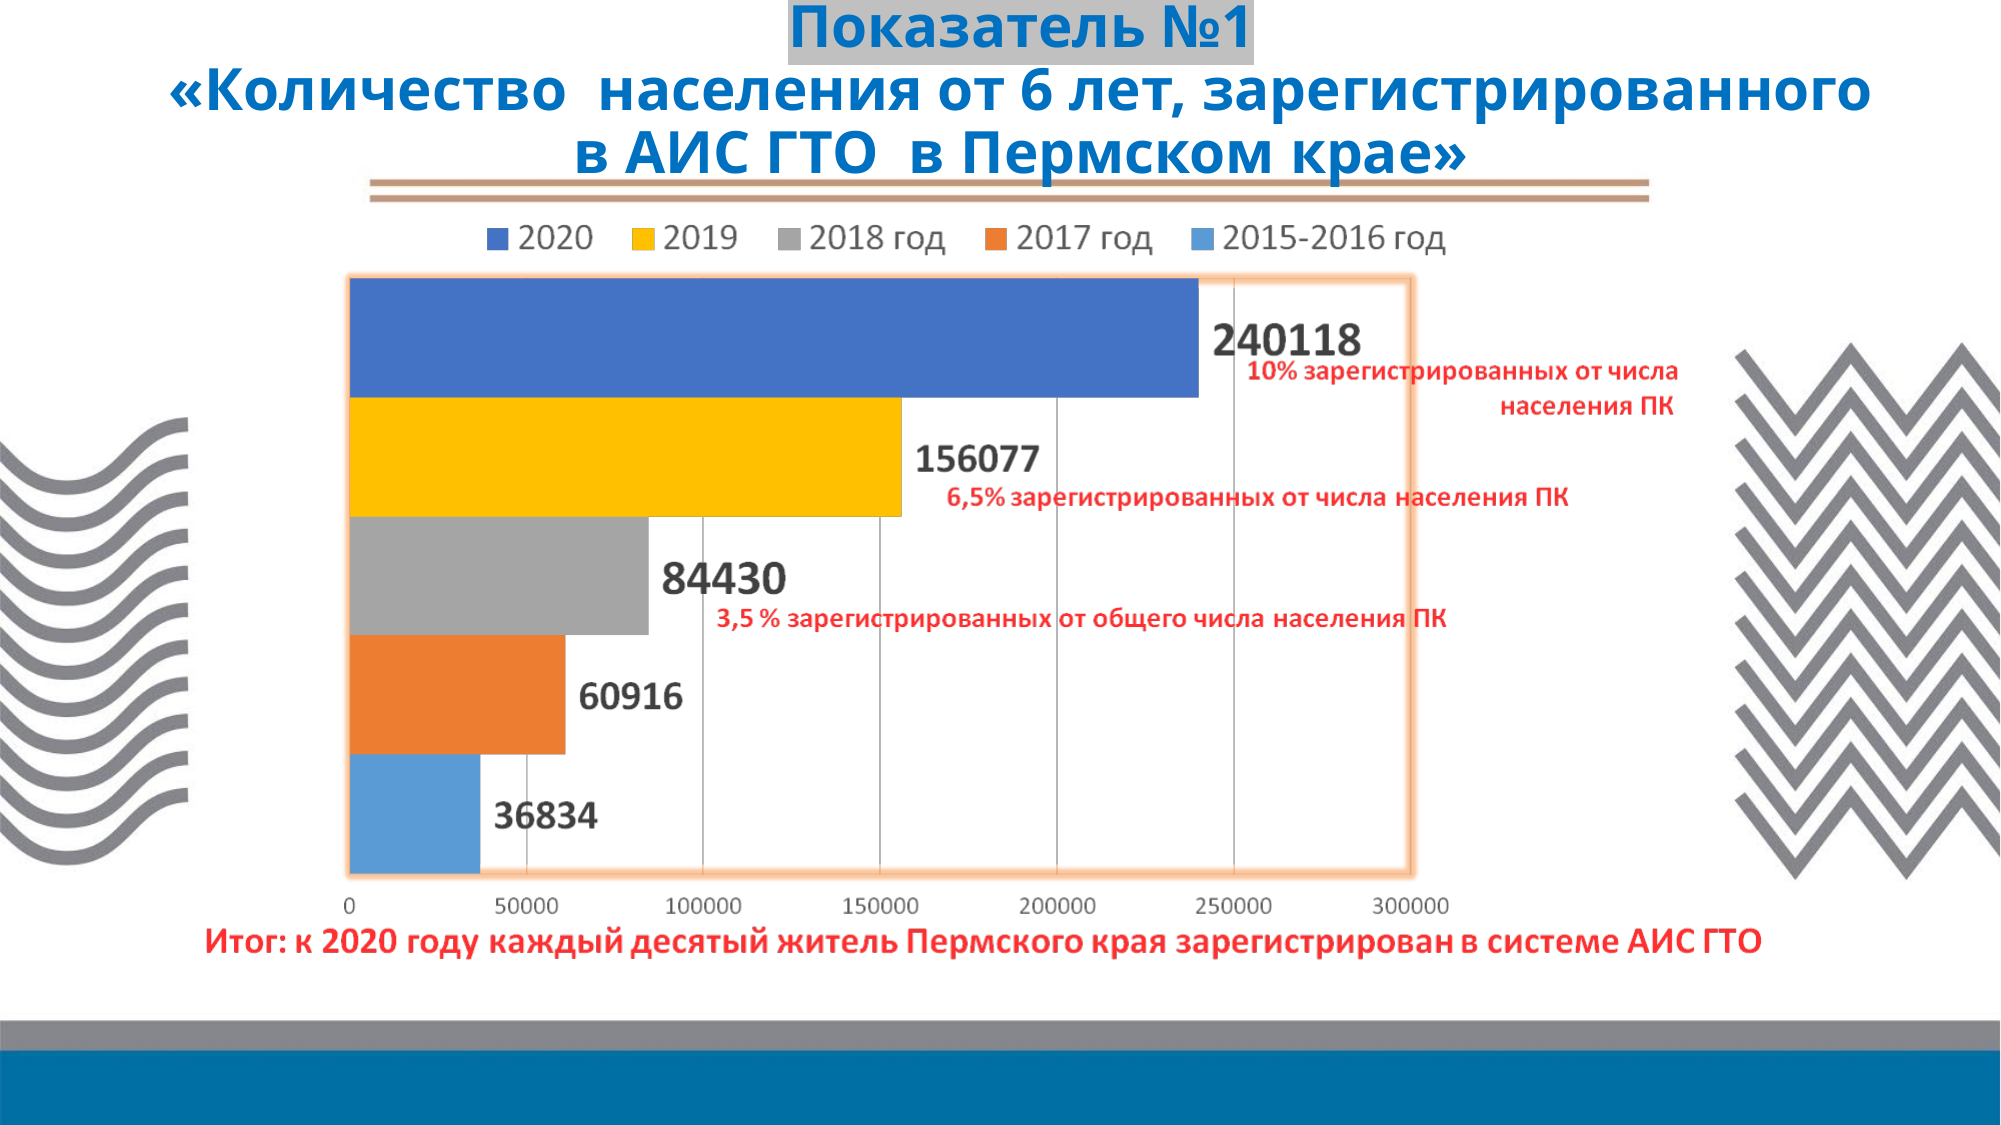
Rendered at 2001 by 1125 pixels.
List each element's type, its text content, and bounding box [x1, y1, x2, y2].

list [113, 175, 1818, 1068]
picture [0, 0, 113, 1052]
title Показатель №1 «Количество населения от 6 лет, зарегистрированного в АИС ГТО в Пермском крае» [42, 0, 2000, 185]
picture [1818, 0, 2001, 1052]
